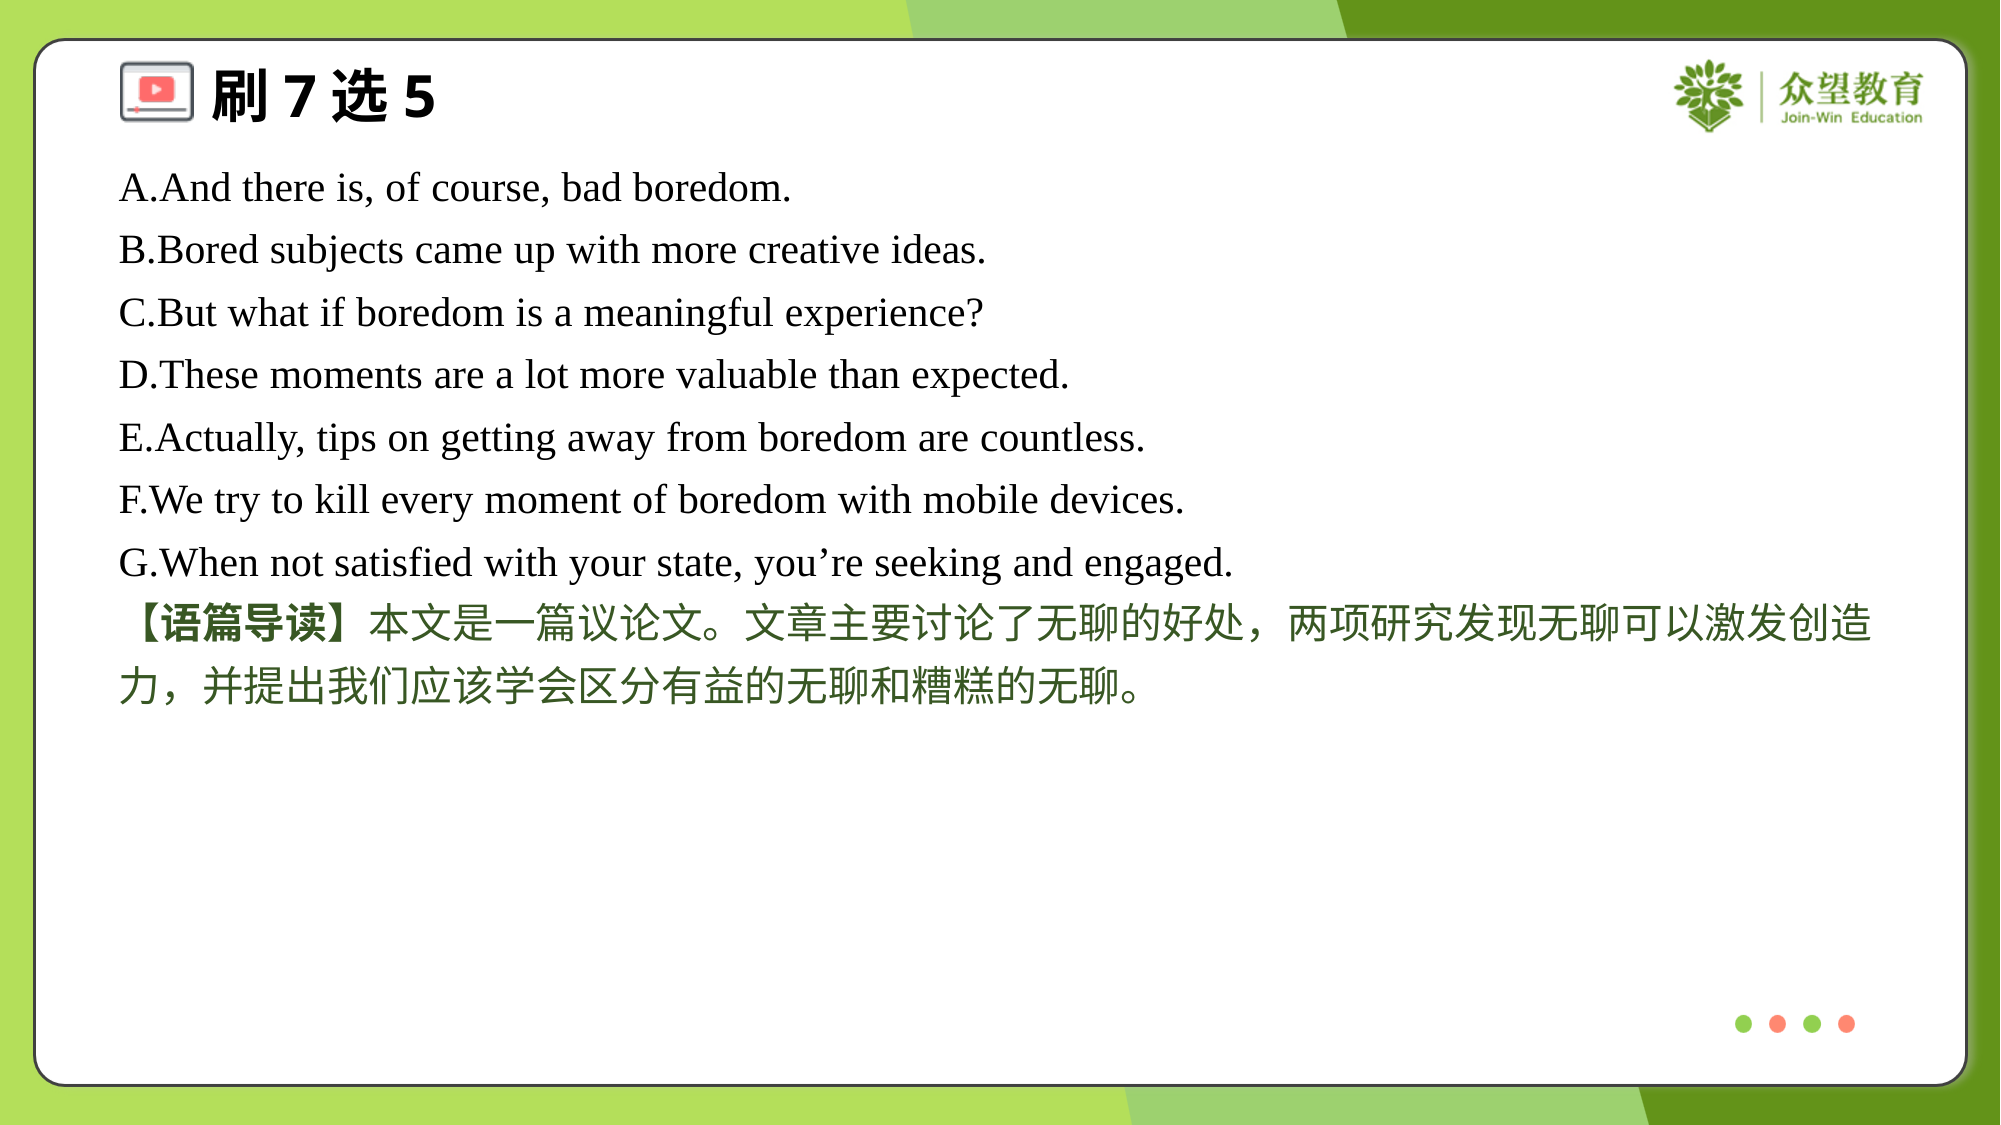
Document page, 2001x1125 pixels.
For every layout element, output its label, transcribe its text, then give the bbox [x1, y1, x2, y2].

text_box 【语篇导读】本文是一篇议论文。文章主要讨论了无聊的好处，两项研究发现无聊可以激发创造力，并提出我们应该学会区分有益的无聊和糟糕的无聊。 [118, 584, 1883, 705]
text_box A.And there is, of course, bad boredom. B.Bored subjects came up with more creative ideas. C.But what if boredom is a meaningful experience? D.These moments are a lot more valuable than expected. E.Actually, tips on getting away from boredom are countless. F.We try to kill every moment of boredom with mobile devices. G.When not satisfied with your state, you’re seeking and engaged. [118, 146, 1883, 579]
picture [0, 0, 2000, 1125]
